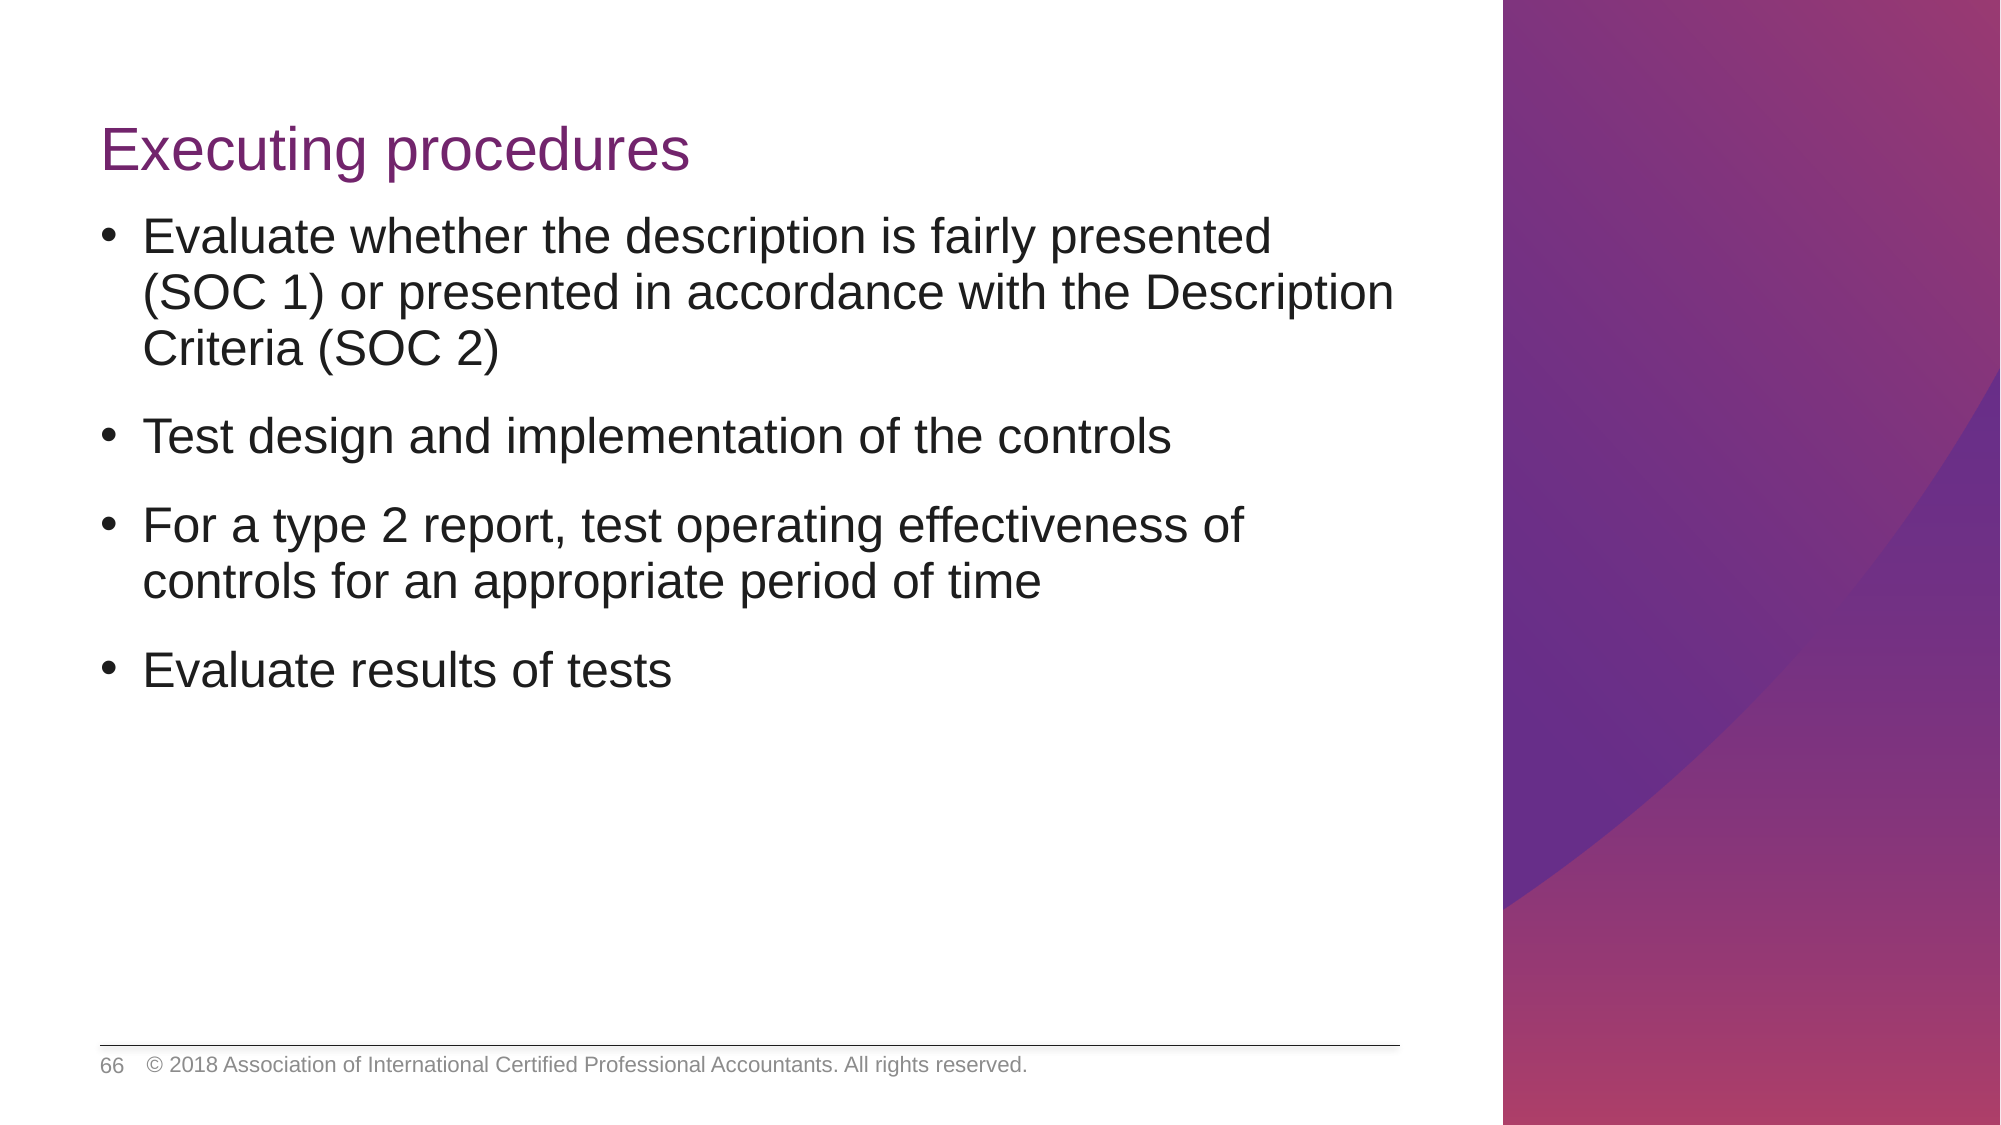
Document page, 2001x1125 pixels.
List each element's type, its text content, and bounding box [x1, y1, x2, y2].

list Evaluate whether the description is fairly presented (SOC 1) or presented in accordance with the Description Criteria (SOC 2) Test design and implementation of the controls For a type 2 report, test operating effectiveness of controls for an appropriate period of time Evaluate results of tests [100, 208, 1401, 1089]
picture [1503, 0, 2001, 1125]
footer © 2018 Association of International Certified Professional Accountants. All rights reserved. [147, 1050, 1400, 1111]
title Executing procedures [100, 31, 1471, 183]
slide_number 66 [99, 1050, 147, 1111]
